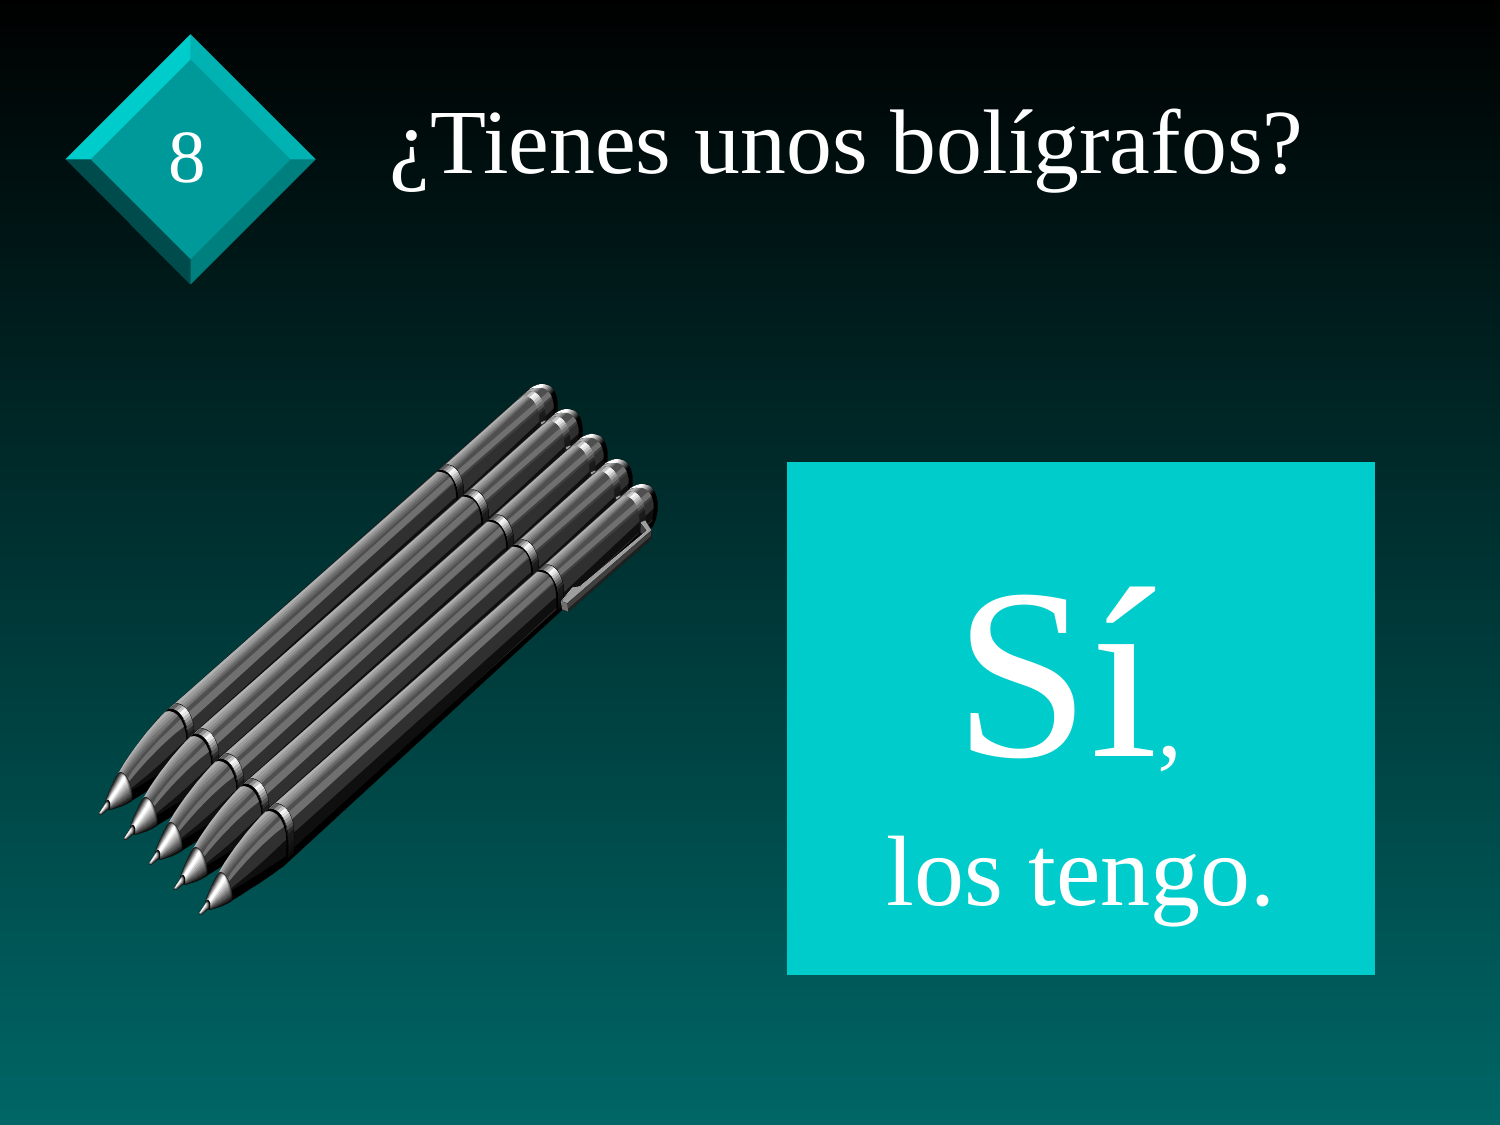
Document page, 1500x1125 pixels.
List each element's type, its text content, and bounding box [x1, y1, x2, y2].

picture [74, 349, 688, 939]
text_box ¿Tienes unos bolígrafos? [374, 74, 1438, 200]
text_box [1212, 99, 1388, 250]
text_box 8 [137, 99, 238, 205]
text_box Sí, los tengo. [787, 462, 1375, 975]
